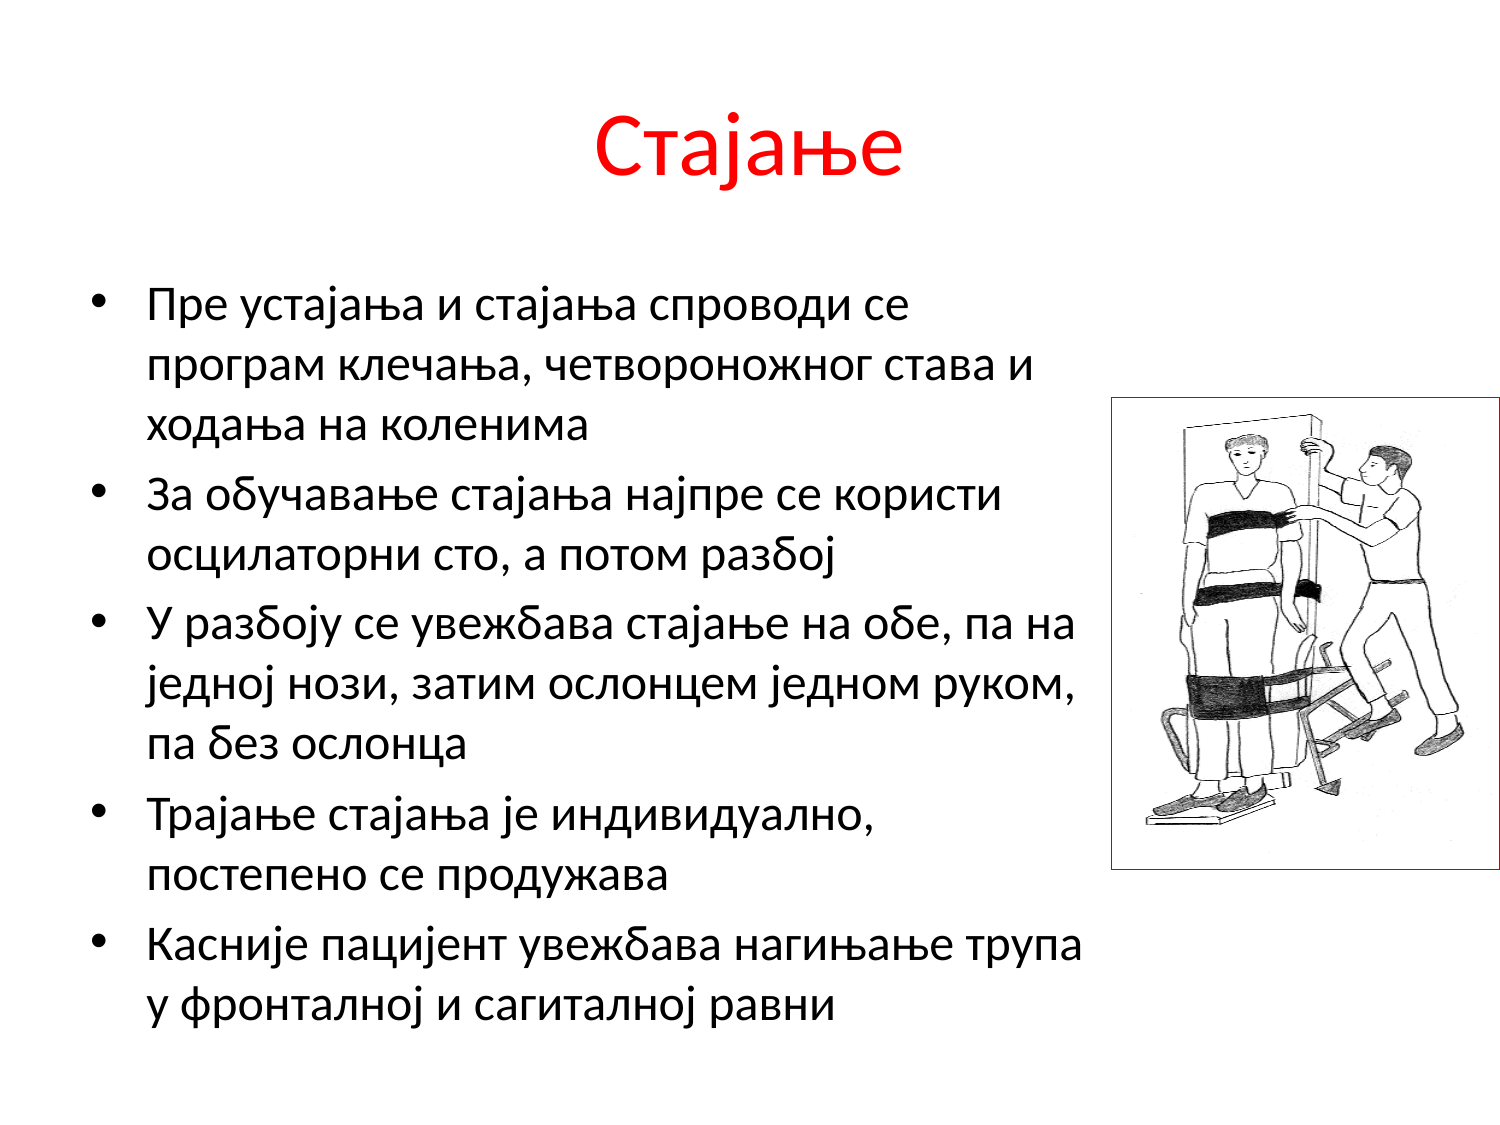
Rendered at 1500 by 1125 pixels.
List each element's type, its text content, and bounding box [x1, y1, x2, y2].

list Пре устајања и стајања спроводи се програм клечања, четвороножног става и ходања на коленима За обучавање стајања најпре се користи осцилаторни сто, а потом разбој У разбоју се увежбава стајање на обе, па на једној нози, затим ослонцем једном руком, па без ослонца Трајање стајања је индивидуално, постепено се продужава Касније пацијент увежбава нагињање трупа у фронталној и сагиталној равни [75, 262, 1105, 1125]
picture [1110, 396, 1500, 870]
title Стајање [75, 45, 1425, 233]
